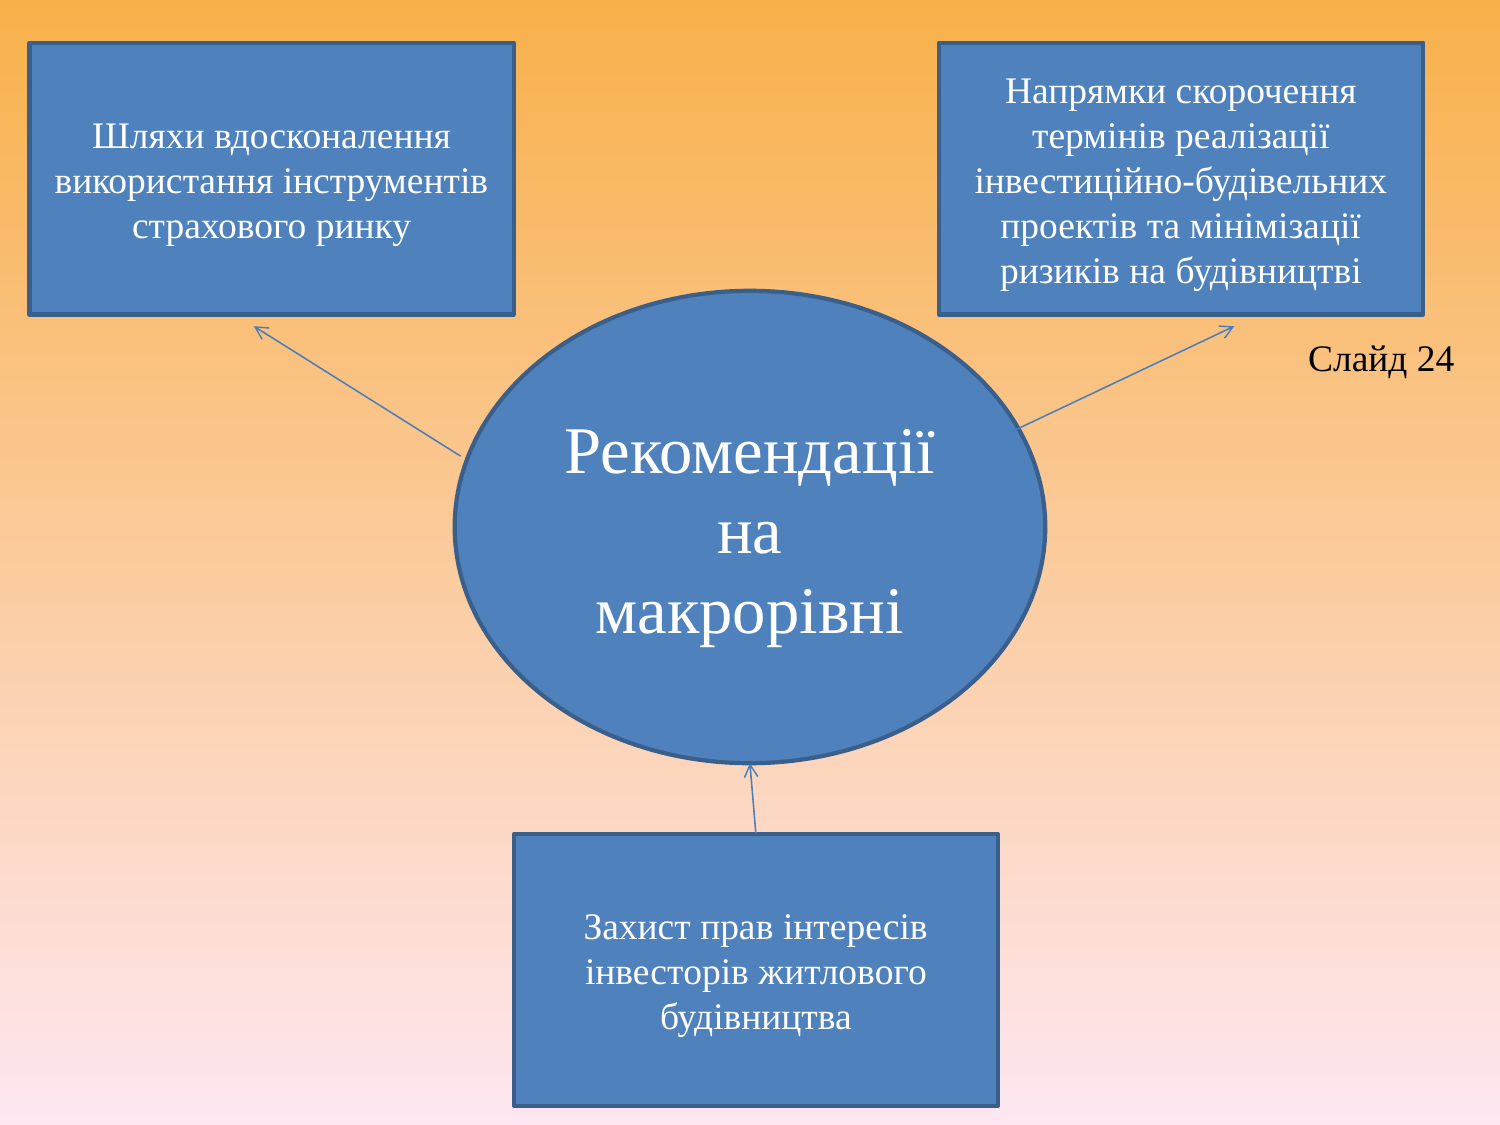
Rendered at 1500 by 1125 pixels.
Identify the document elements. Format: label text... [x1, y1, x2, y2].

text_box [253, 325, 461, 457]
text_box Рекомендації на макрорівні [452, 288, 1048, 766]
text_box Слайд 24 [1293, 326, 1483, 386]
text_box Шляхи вдосконалення використання інструментів страхового ринку [27, 41, 516, 317]
text_box Захист прав інтересів інвесторів житлового будівництва [512, 832, 1000, 1108]
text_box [749, 762, 757, 835]
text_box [1009, 325, 1235, 433]
text_box Напрямки скорочення термінів реалізації інвестиційно-будівельних проектів та мінімізації ризиків на будівництві [937, 41, 1425, 317]
